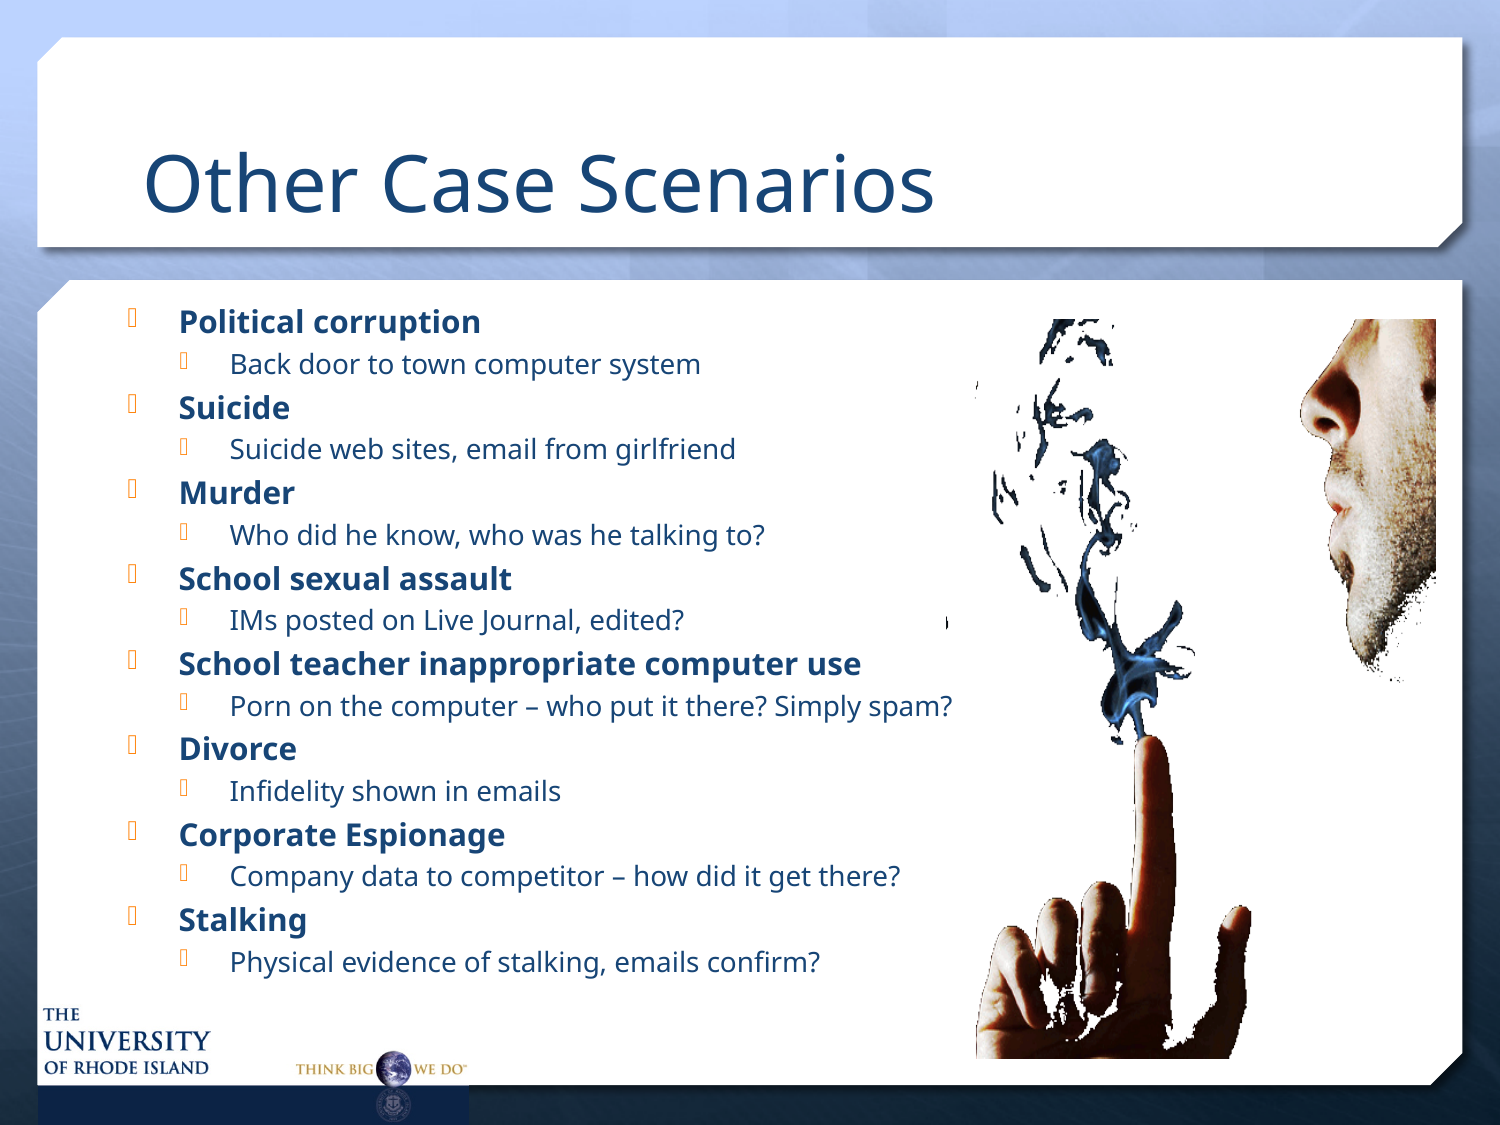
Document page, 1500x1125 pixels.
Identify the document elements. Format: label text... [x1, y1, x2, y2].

title Other Case Scenarios [127, 48, 1372, 236]
picture [946, 319, 1437, 1060]
picture [38, 1004, 469, 1125]
list Political corruption Back door to town computer system Suicide Suicide web sites, email from girlfriend Murder Who did he know, who was he talking to? School sexual assault IMs posted on Live Journal, edited? School teacher inappropriate computer use Porn on the computer – who put it there? Simply spam? Divorce Infidelity shown in emails Corporate Espionage Company data to competitor – how did it get there? Stalking Physical evidence of stalking, emails confirm? [112, 287, 1450, 988]
